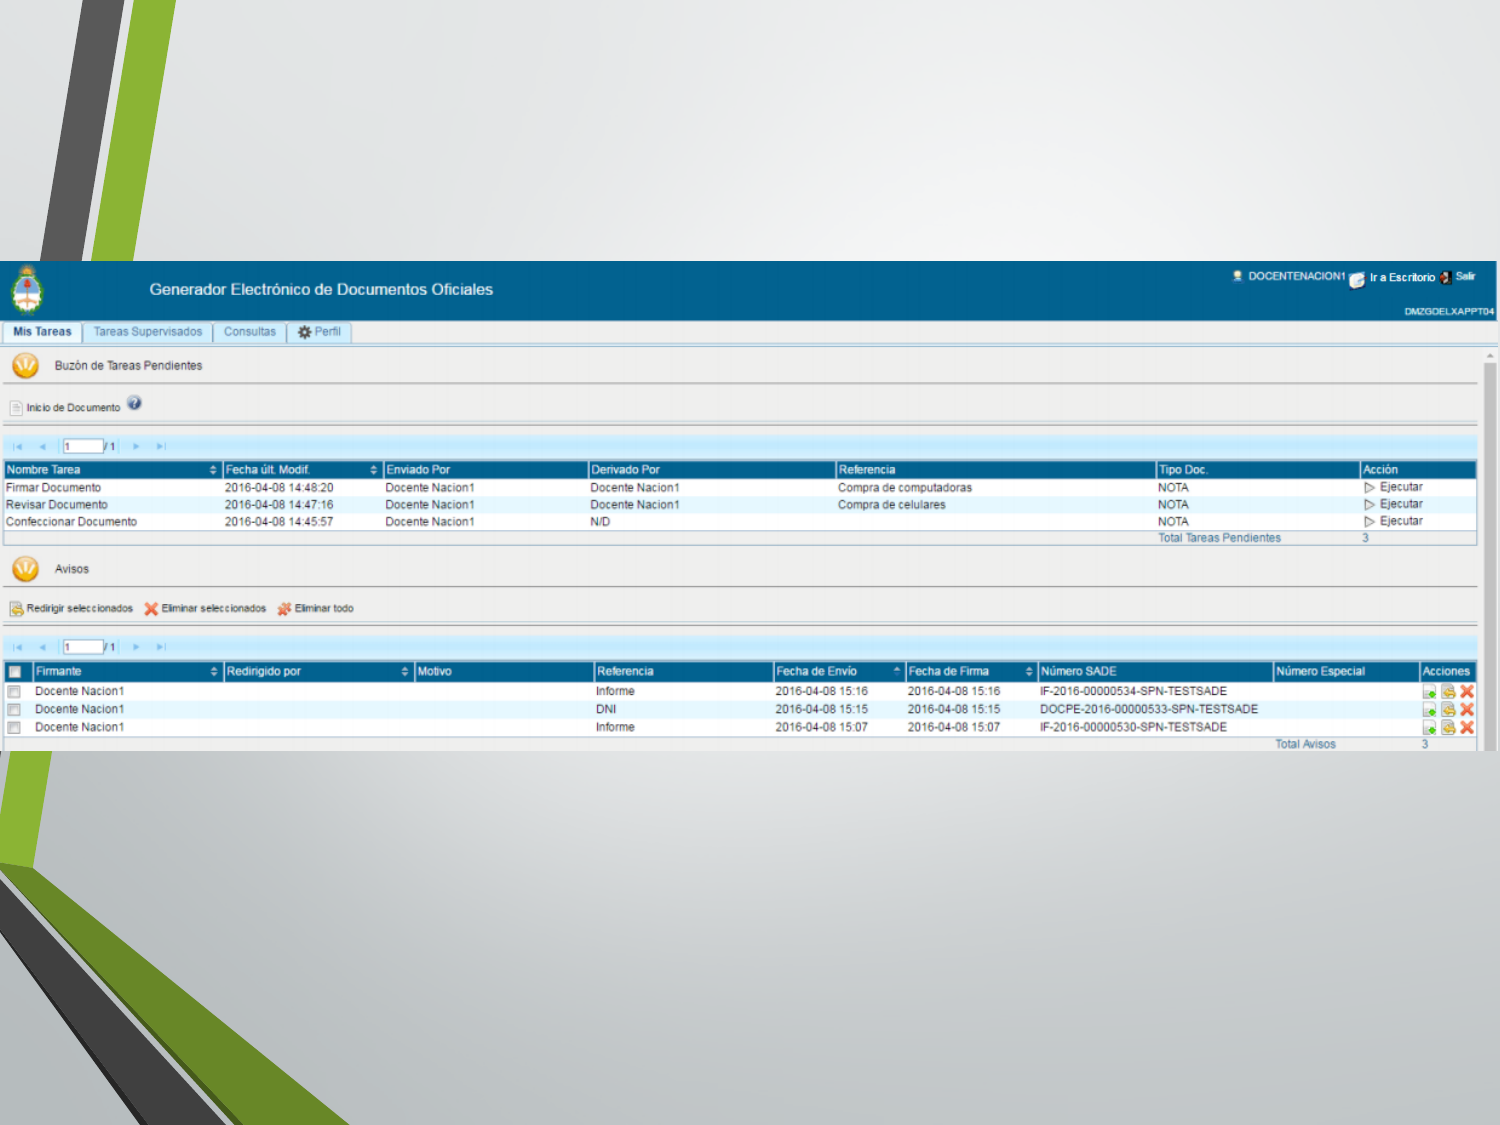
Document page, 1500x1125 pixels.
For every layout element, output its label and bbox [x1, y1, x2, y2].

picture [1349, 272, 1367, 290]
list [0, 261, 1498, 751]
picture [1396, 275, 1406, 281]
picture [1422, 274, 1435, 281]
picture [1409, 274, 1419, 281]
